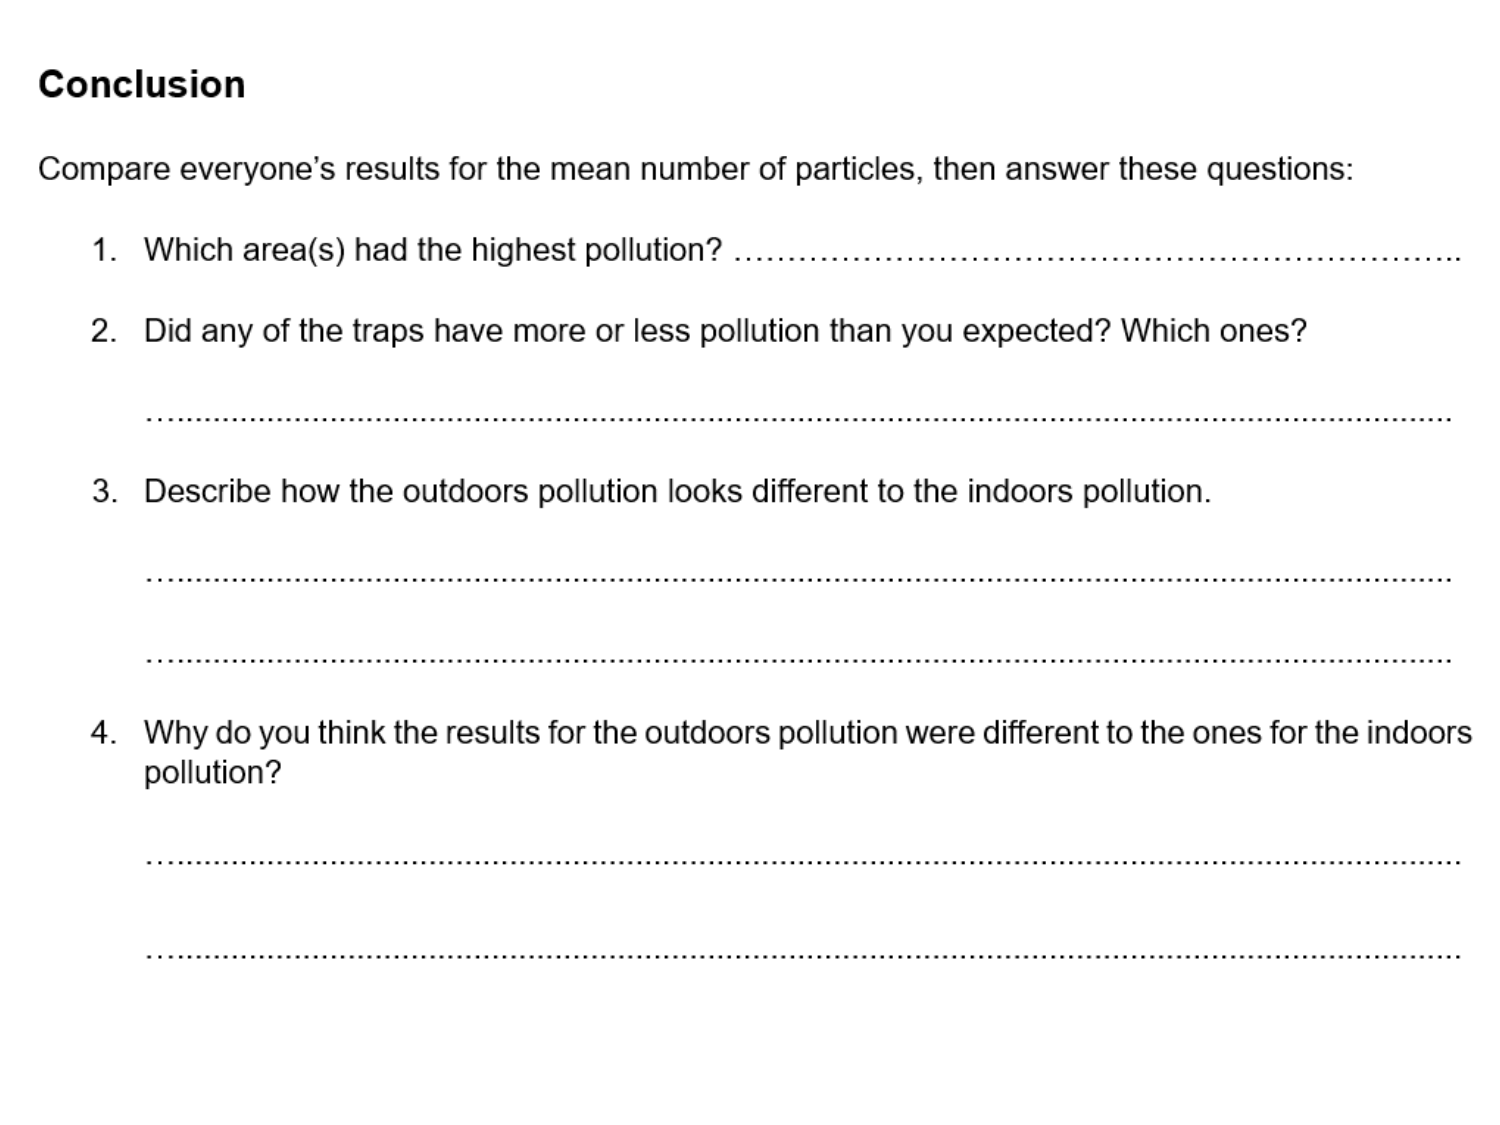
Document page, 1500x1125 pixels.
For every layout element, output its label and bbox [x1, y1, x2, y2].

picture [16, 49, 1483, 969]
